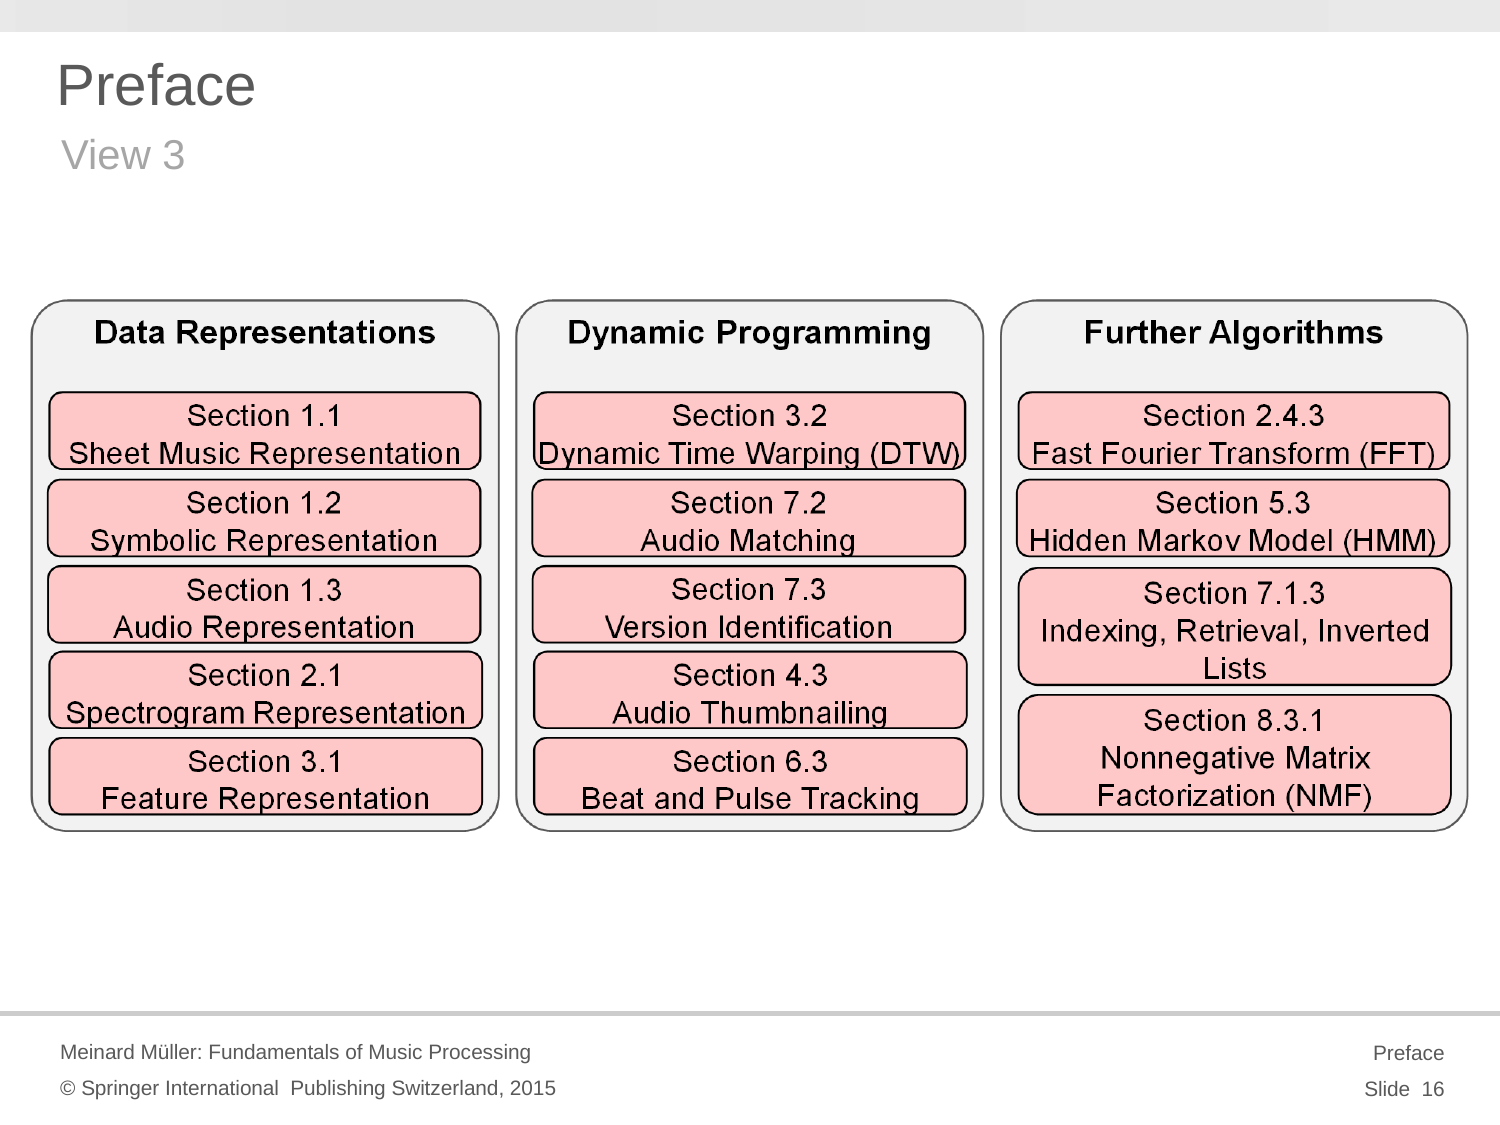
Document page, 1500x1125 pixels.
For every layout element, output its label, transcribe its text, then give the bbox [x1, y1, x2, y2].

title Preface [40, 39, 1448, 133]
picture [18, 286, 1485, 849]
list View 3 [46, 115, 276, 198]
picture [0, 0, 1500, 32]
